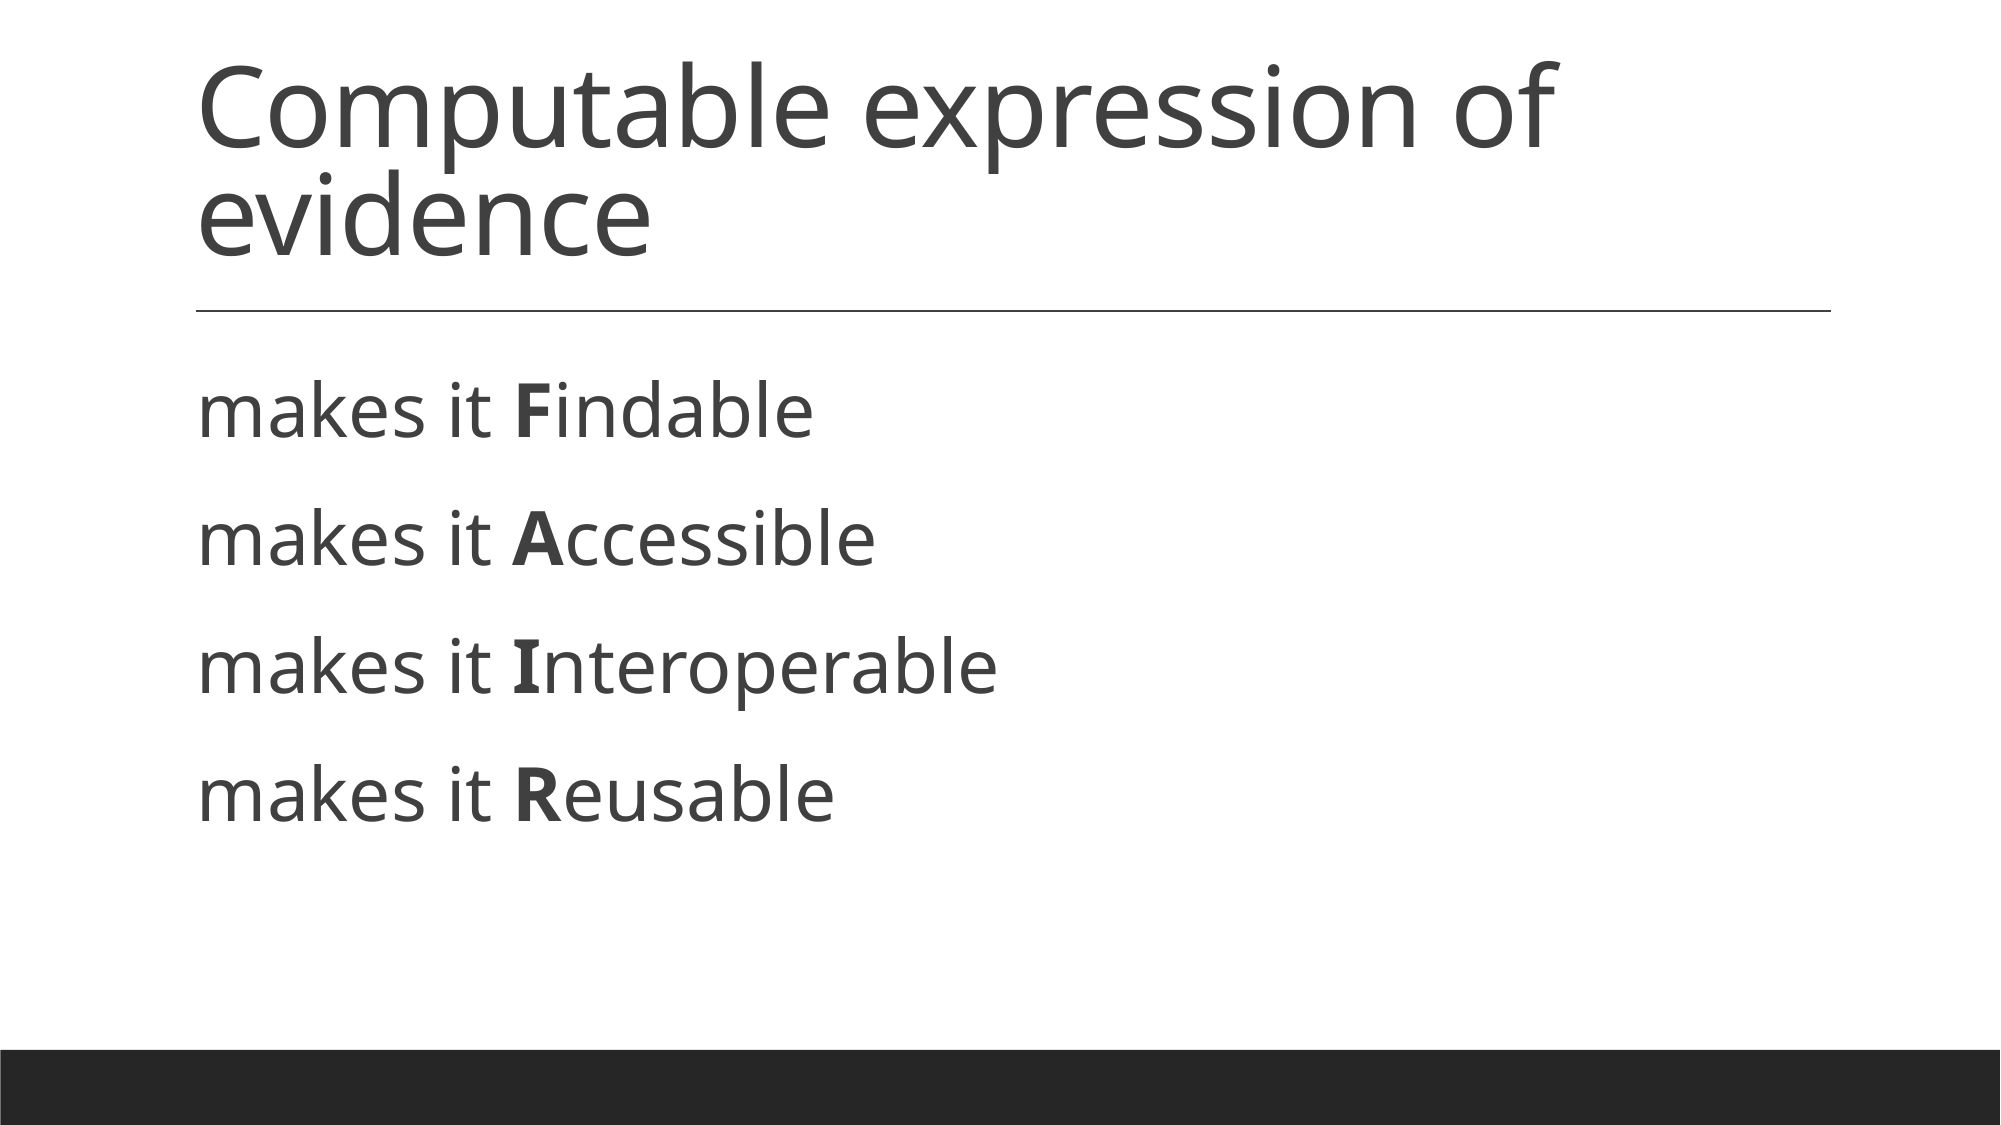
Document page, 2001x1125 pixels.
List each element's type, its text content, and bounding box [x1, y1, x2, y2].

title Computable expression of evidence [180, 47, 1830, 285]
list makes it Findable makes it Accessible makes it Interoperable makes it Reusable [180, 345, 1830, 963]
